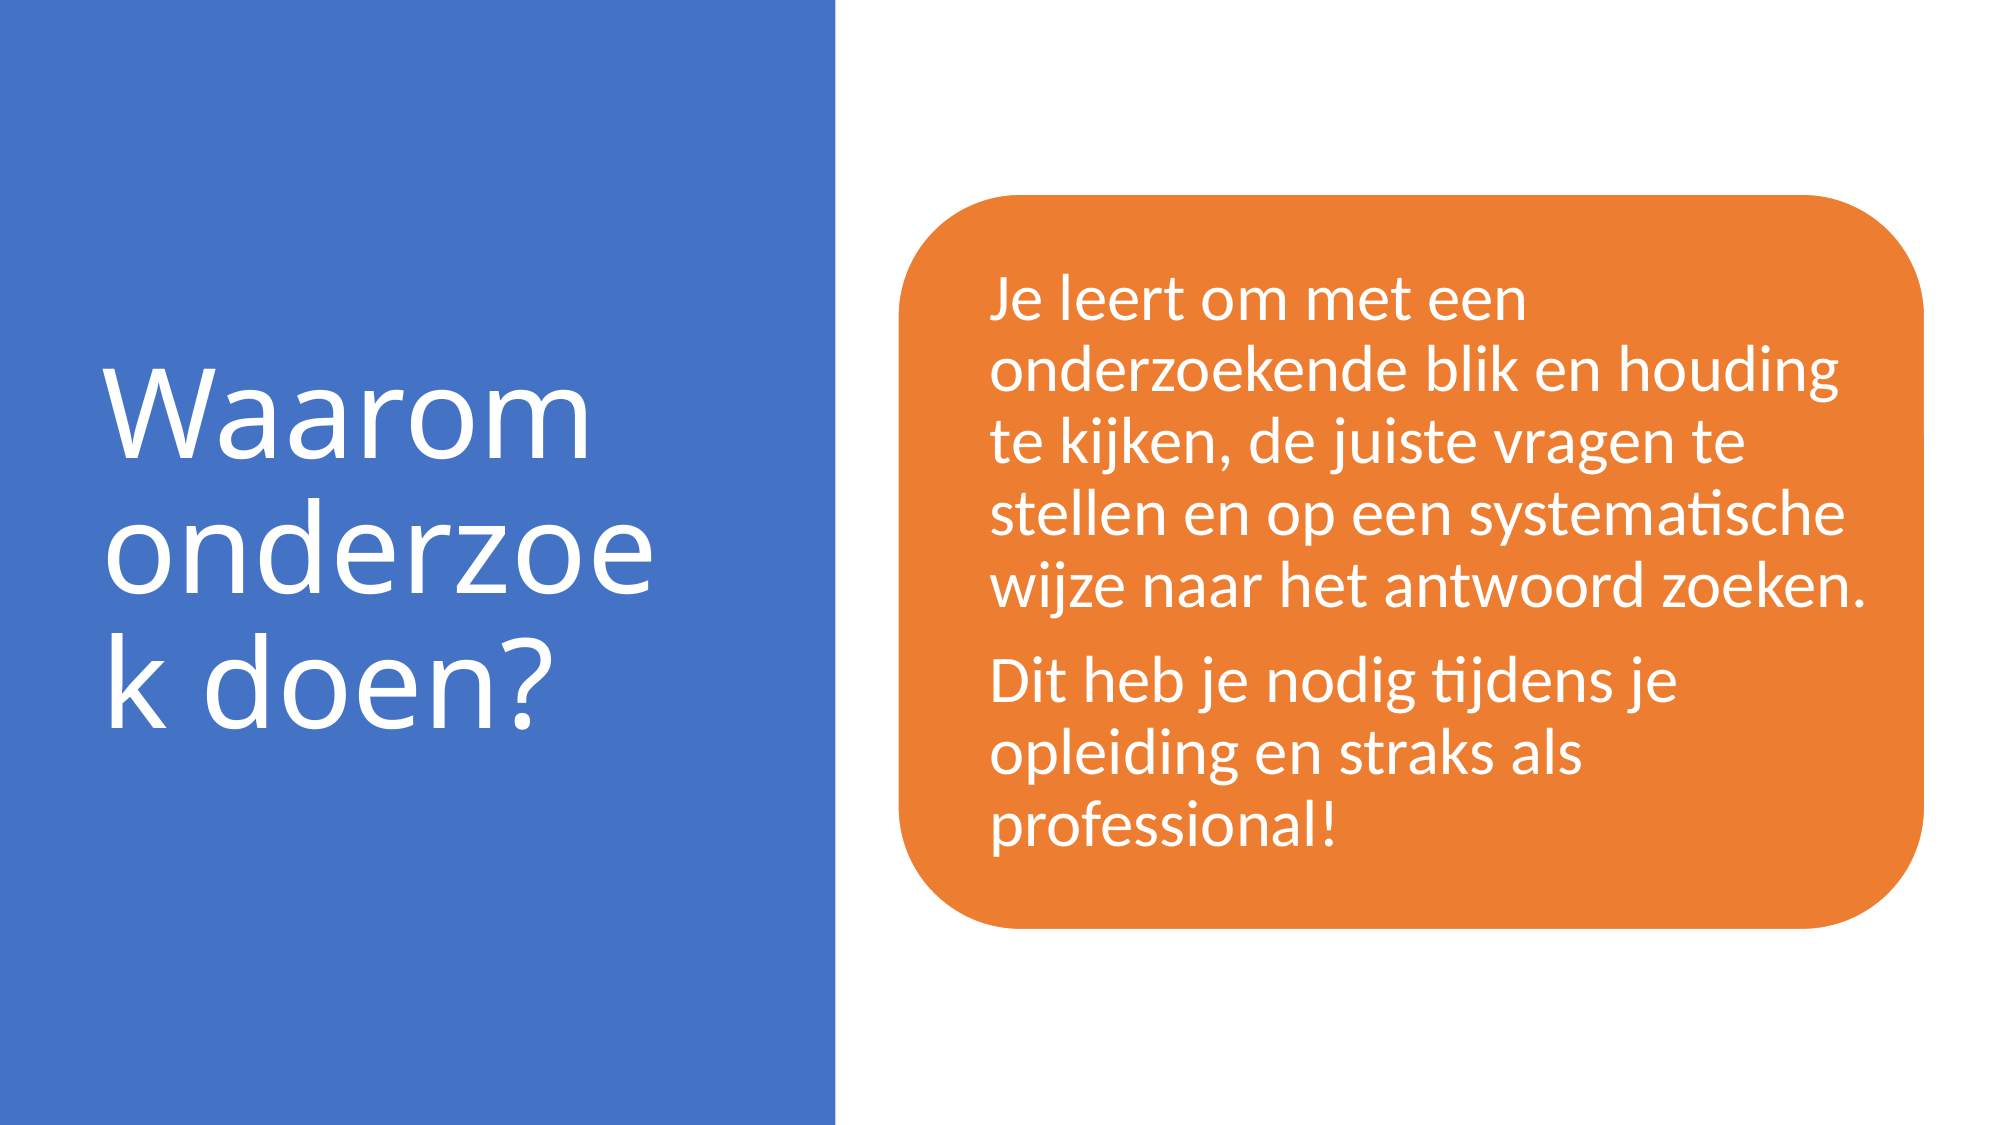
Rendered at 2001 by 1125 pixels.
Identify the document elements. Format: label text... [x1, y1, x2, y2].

title Waarom onderzoek doen? [86, 101, 711, 1005]
text_box [0, 0, 836, 1125]
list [897, 120, 1926, 957]
